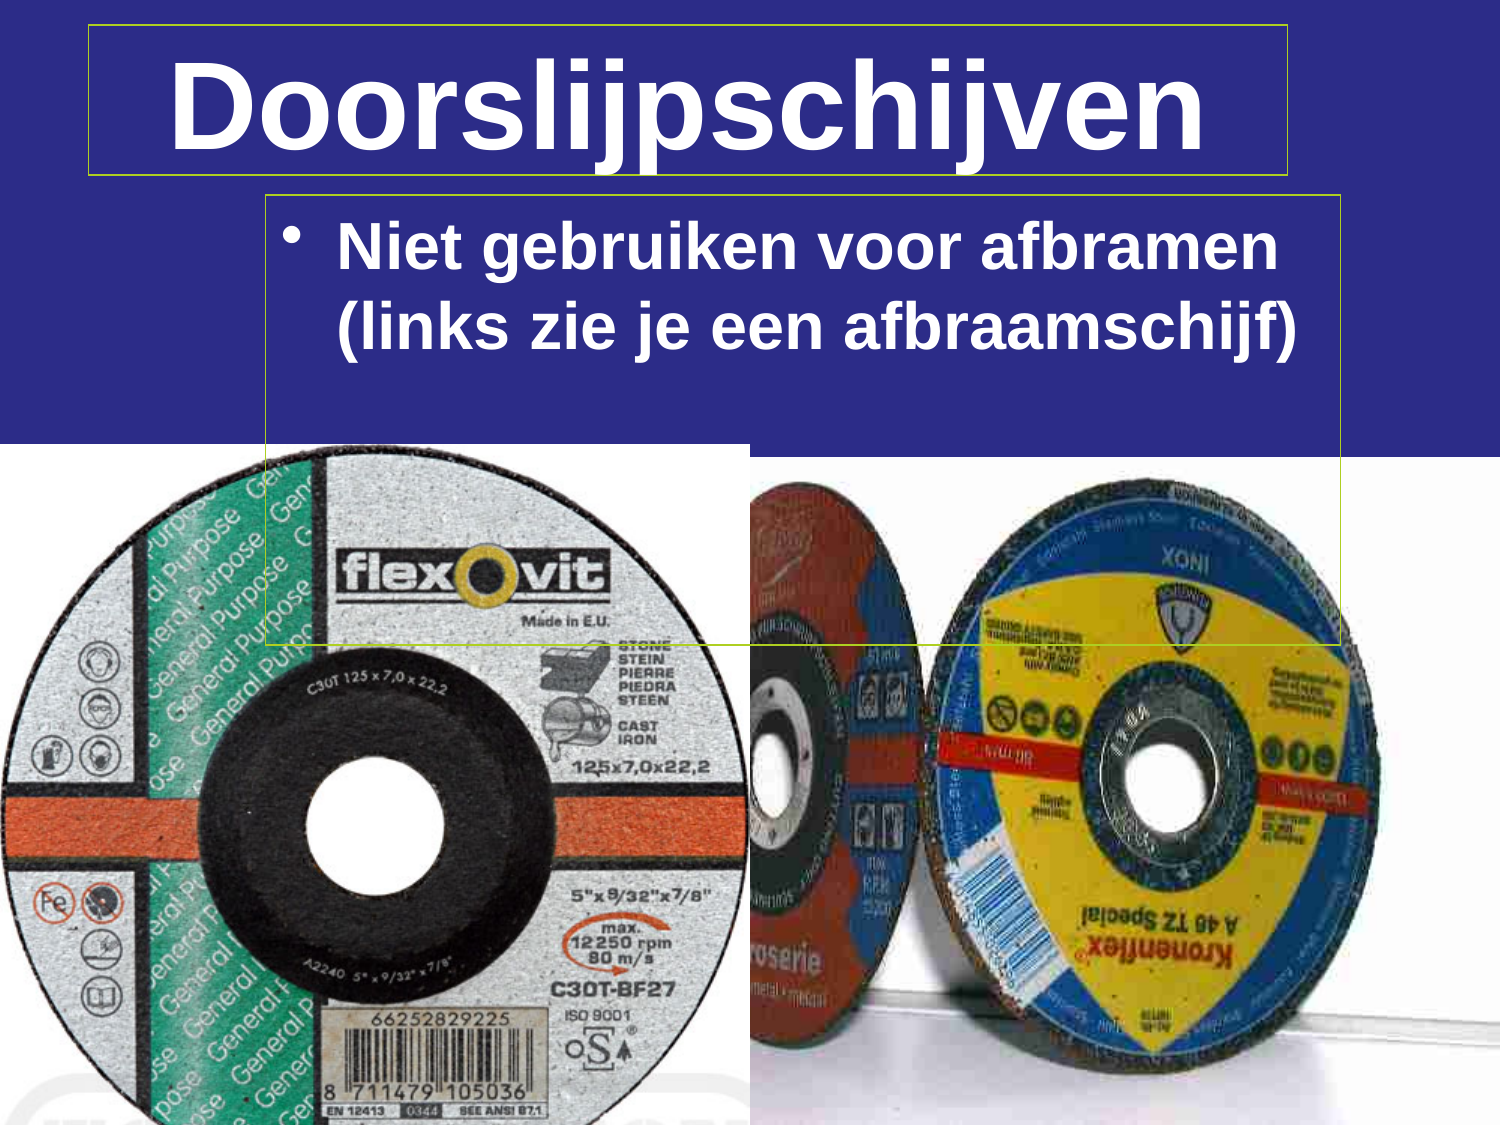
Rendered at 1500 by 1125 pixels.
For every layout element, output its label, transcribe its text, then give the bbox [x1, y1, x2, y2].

title Doorslijpschijven [88, 24, 1288, 176]
text_box [10, 0, 417, 156]
picture [0, 444, 1500, 1125]
list Niet gebruiken voor afbramen (links zie je een afbraamschijf) [265, 194, 1341, 456]
